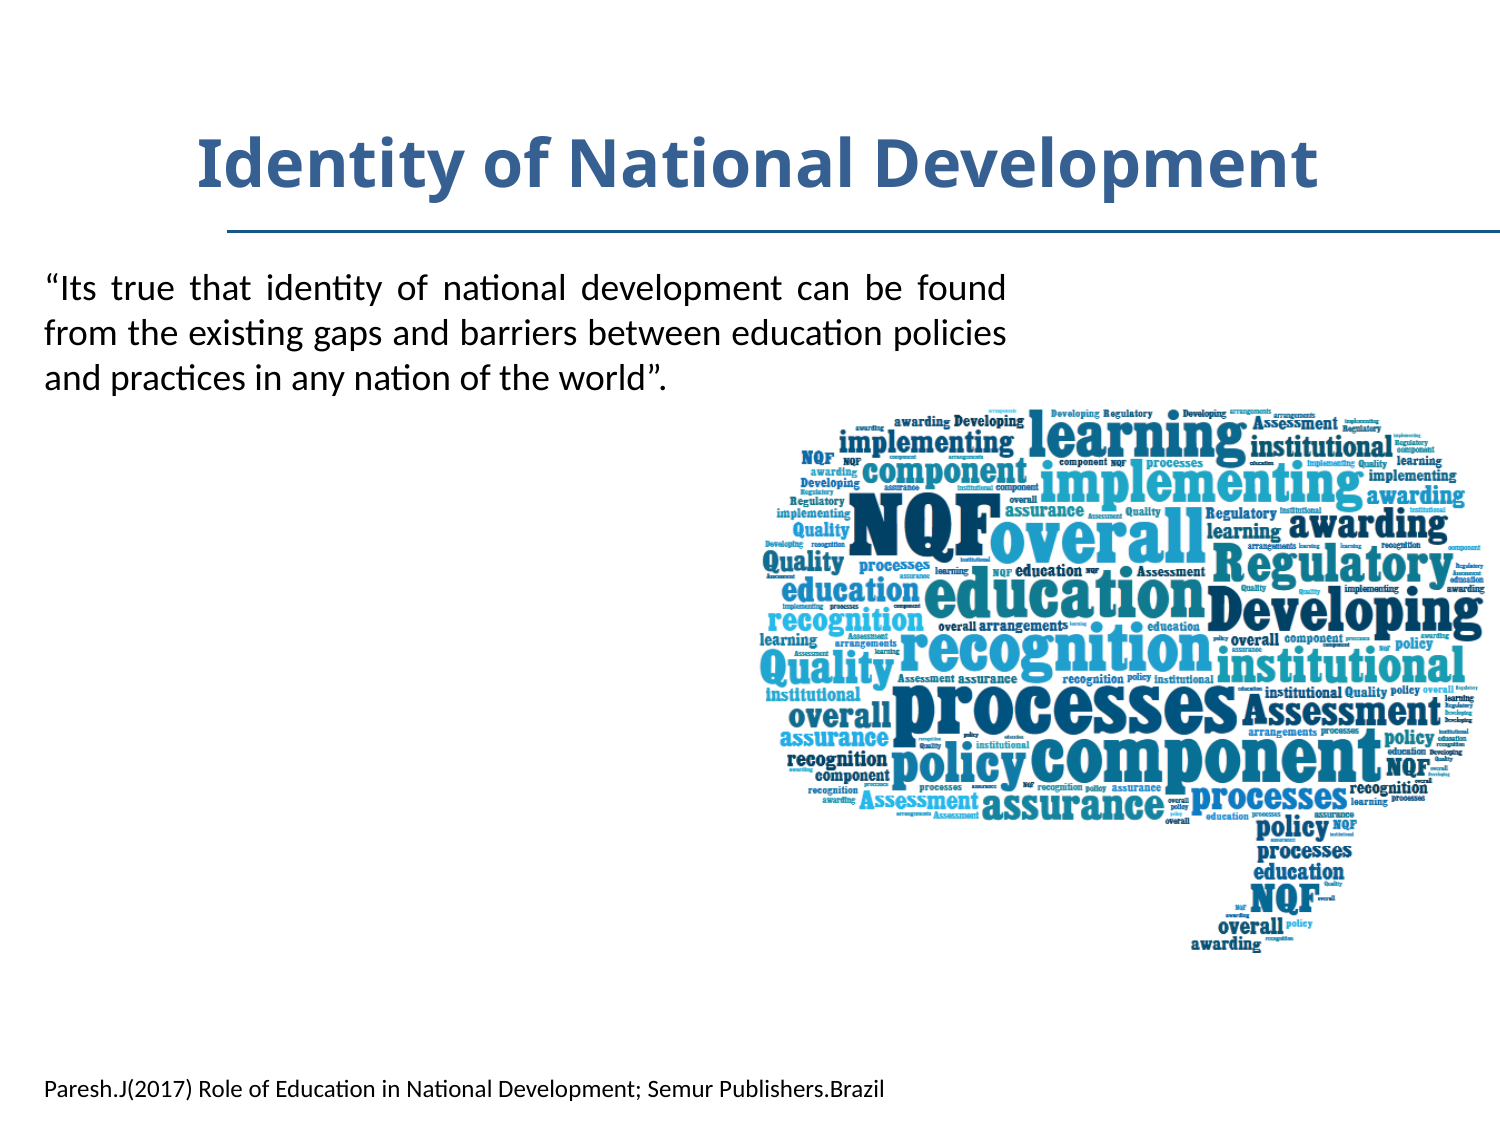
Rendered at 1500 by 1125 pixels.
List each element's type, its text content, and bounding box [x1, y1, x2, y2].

picture [754, 396, 1496, 953]
text_box “Its true that identity of national development can be found from the existing gaps and barriers between education policies and practices in any nation of the world”. Paresh.J(2017) Role of Education in National Development; Semur Publishers.Brazil [29, 255, 1023, 1125]
text_box Identity of National Development [64, 113, 1453, 209]
